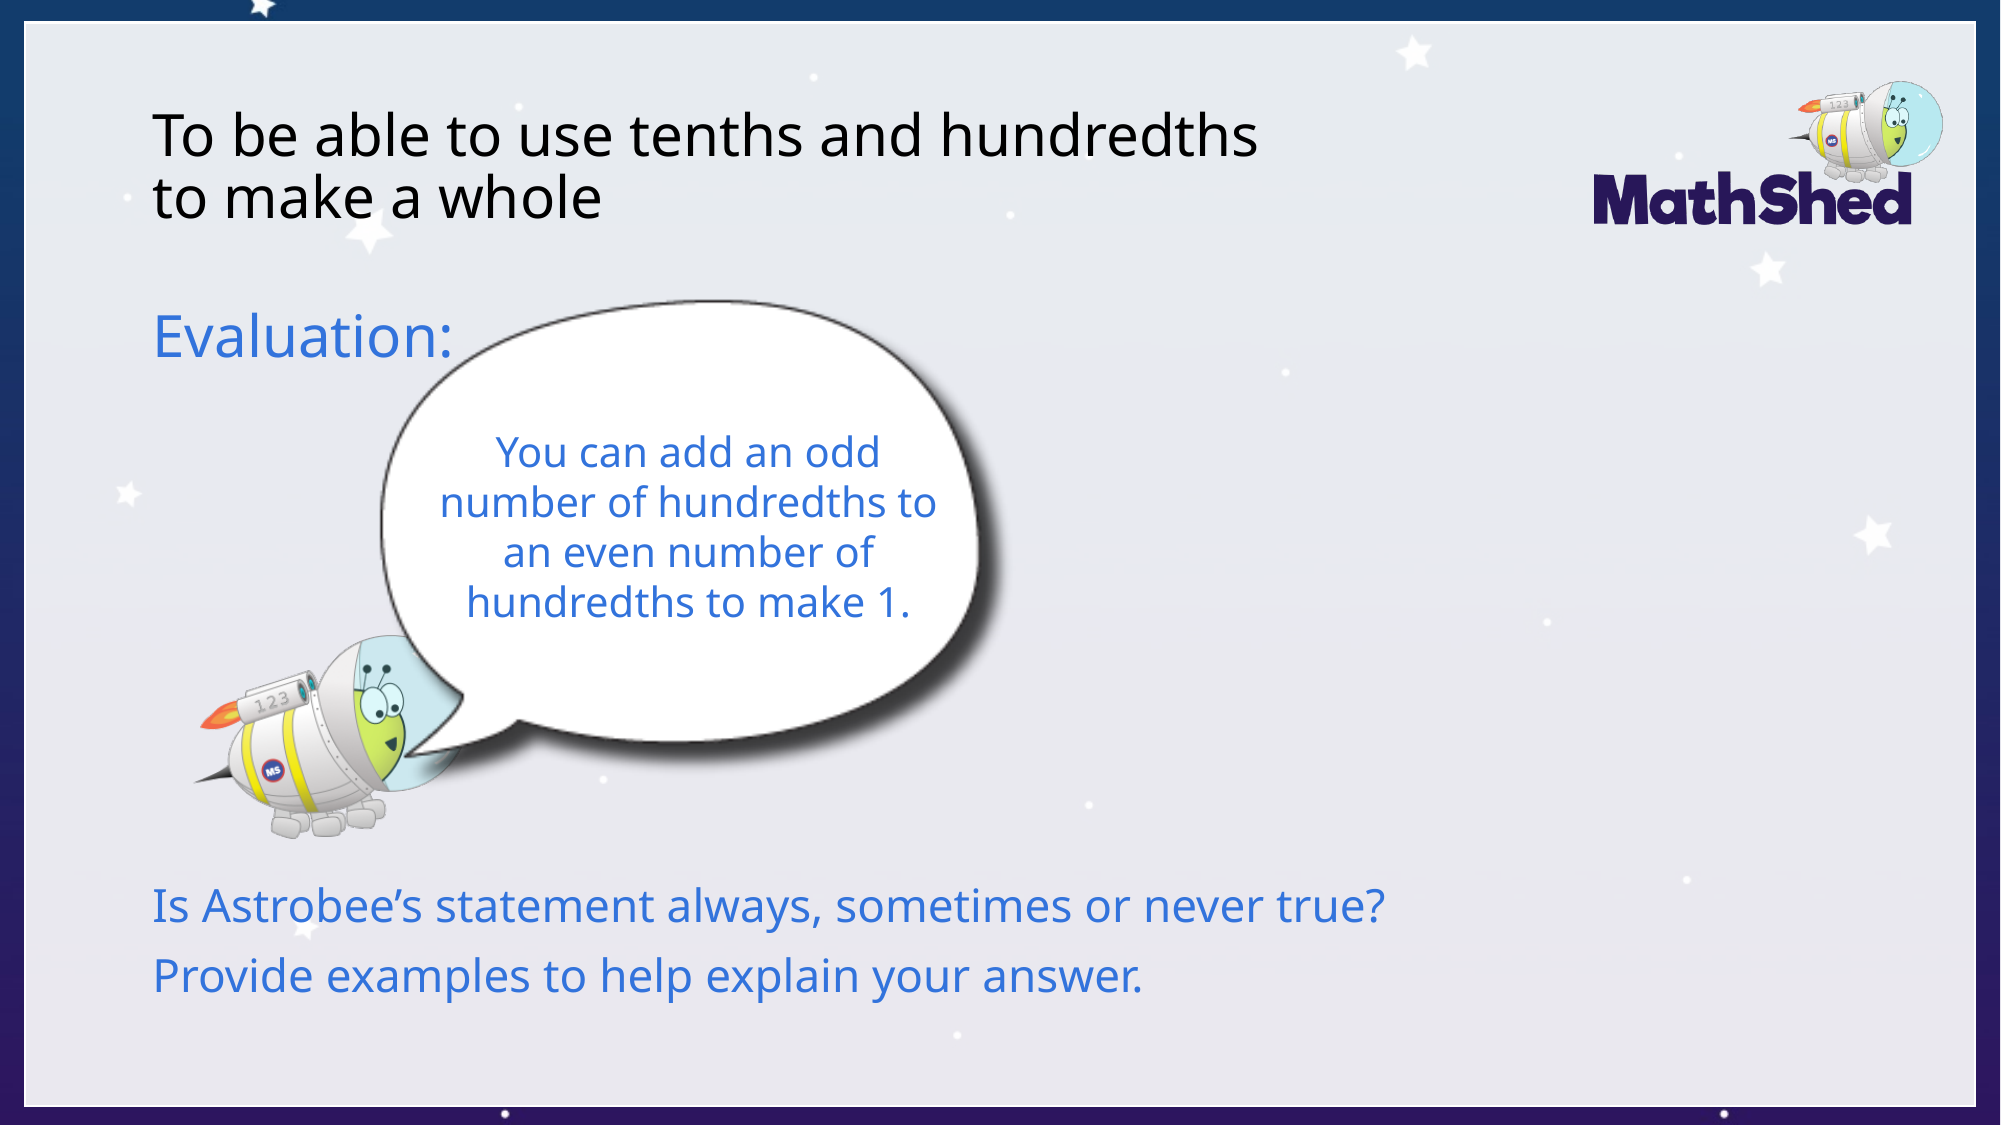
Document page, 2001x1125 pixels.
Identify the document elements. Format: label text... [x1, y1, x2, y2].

picture [0, 0, 2001, 1125]
list Evaluation: Is Astrobee’s statement always, sometimes or never true? Provide examples to help explain your answer. [137, 299, 1863, 1014]
title To be able to use tenths and hundredths to make a whole [137, 59, 1578, 278]
